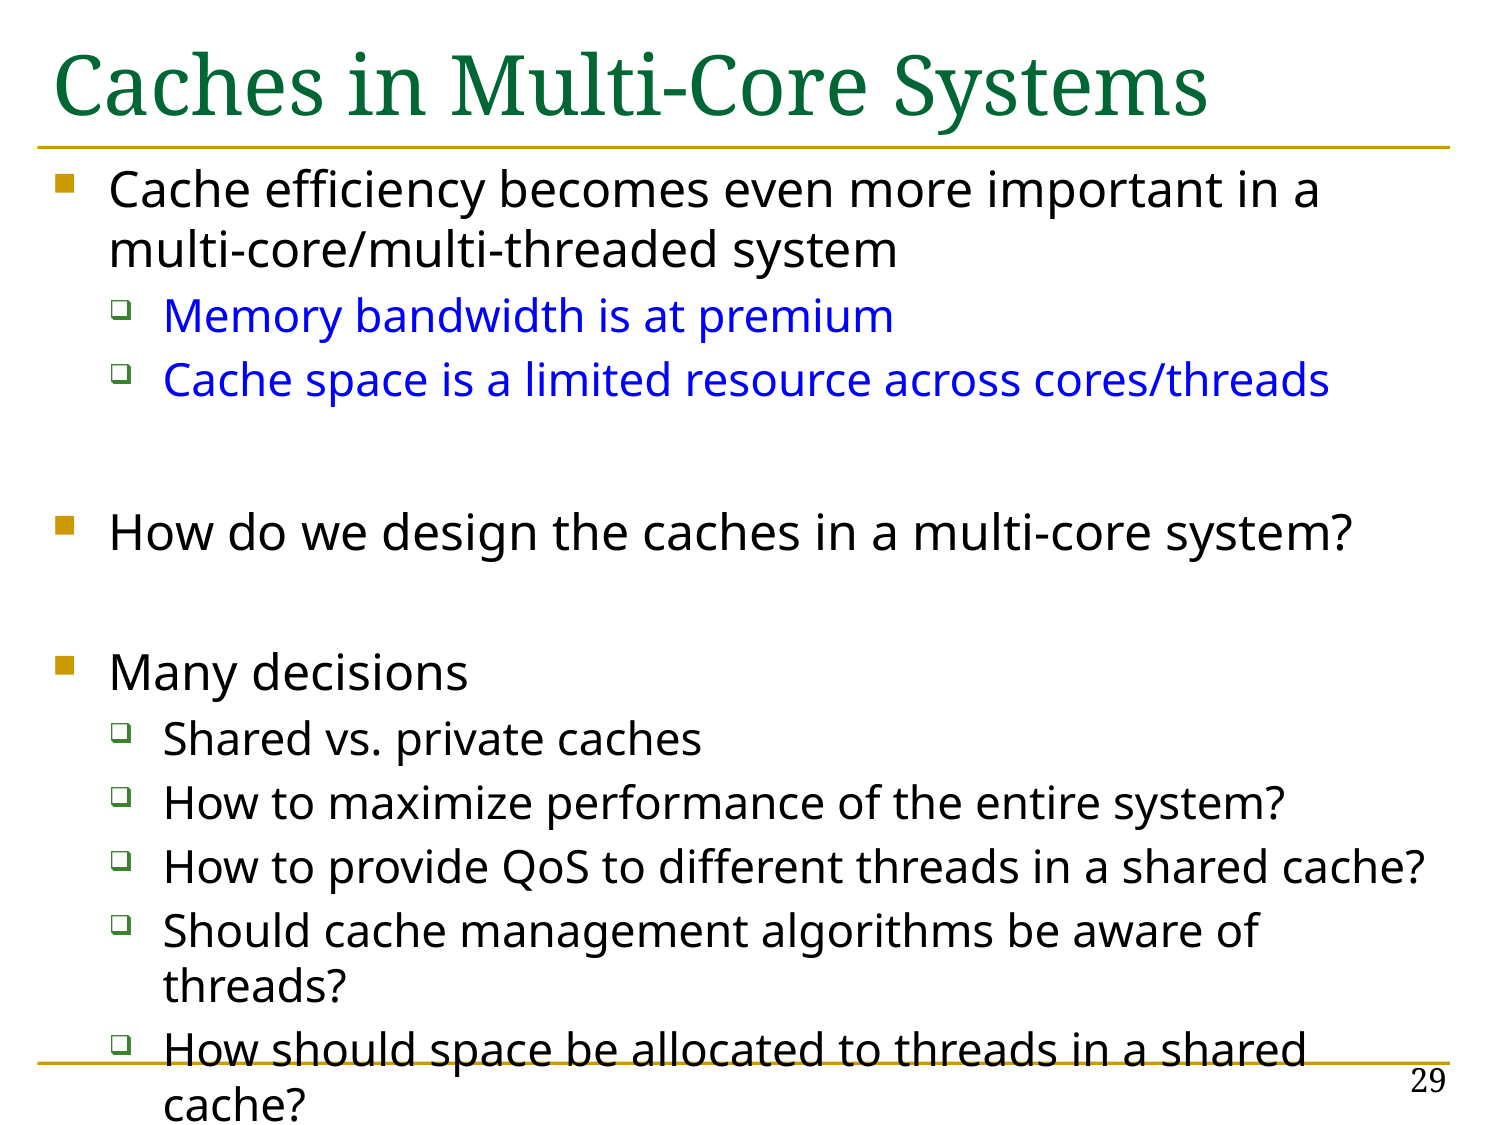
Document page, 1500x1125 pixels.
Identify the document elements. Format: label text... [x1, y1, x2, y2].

slide_number 29 [1111, 1036, 1462, 1112]
title Caches in Multi-Core Systems [37, 24, 1450, 149]
list Cache efficiency becomes even more important in a multi-core/multi-threaded system Memory bandwidth is at premium Cache space is a limited resource across cores/threads How do we design the caches in a multi-core system? Many decisions Shared vs. private caches How to maximize performance of the entire system? How to provide QoS to different threads in a shared cache? Should cache management algorithms be aware of threads? How should space be allocated to threads in a shared cache? [37, 149, 1450, 1063]
